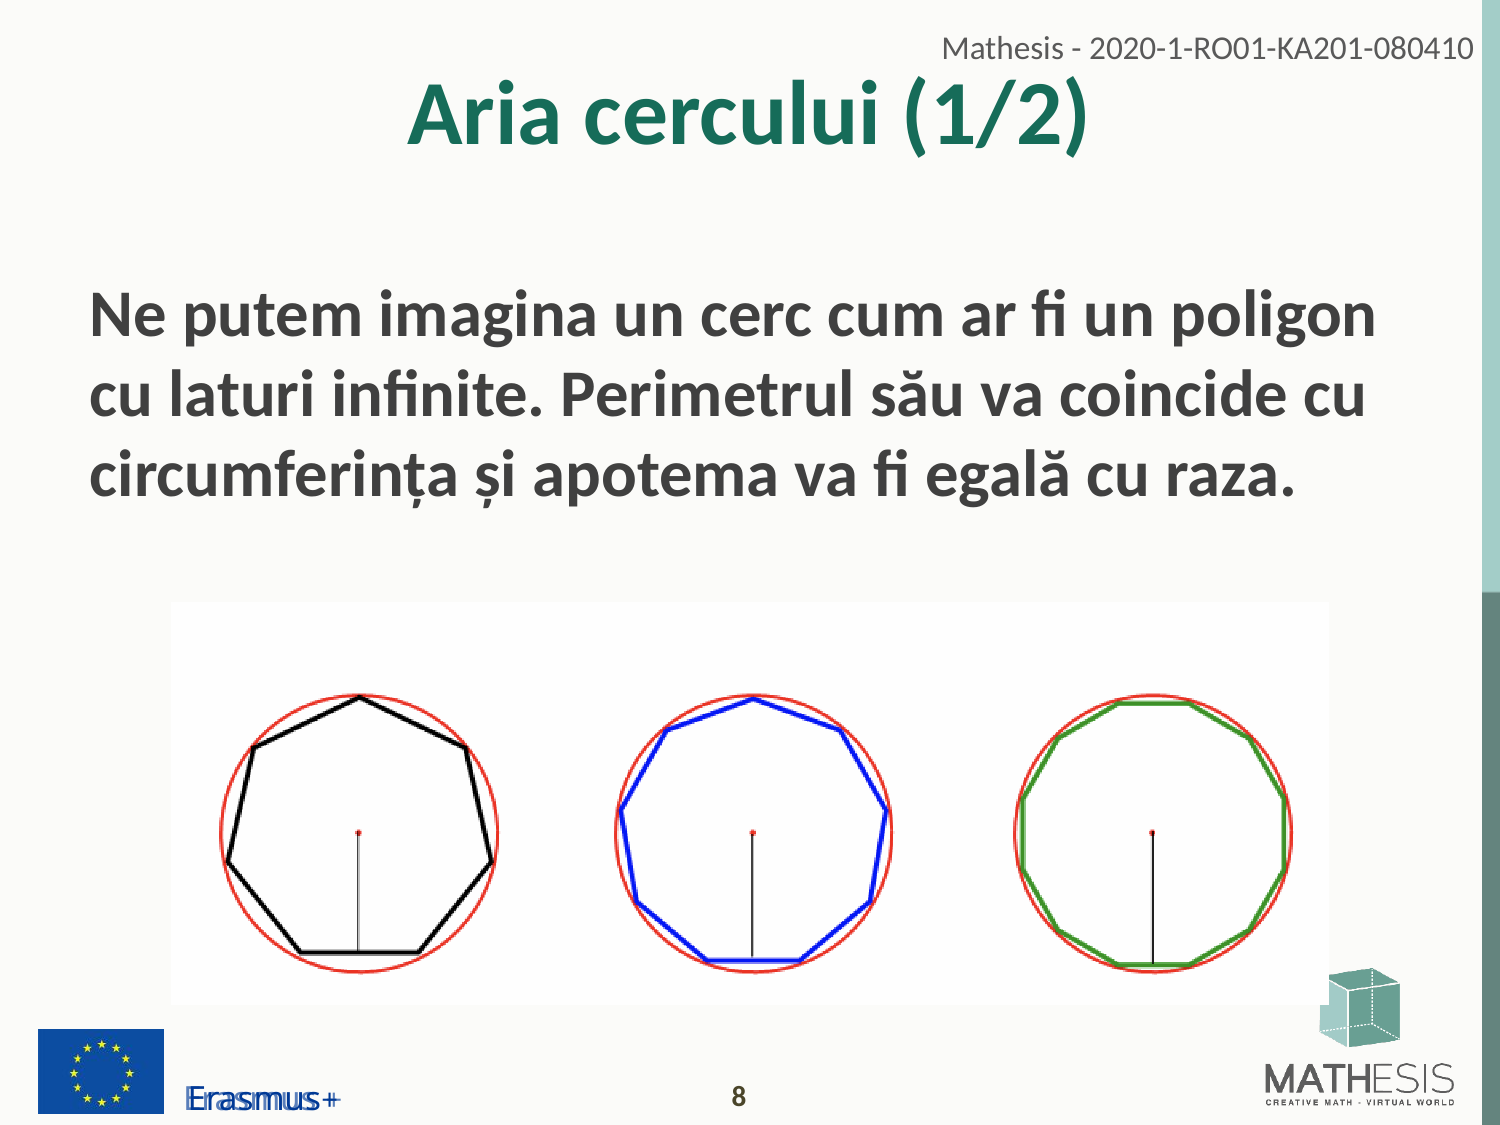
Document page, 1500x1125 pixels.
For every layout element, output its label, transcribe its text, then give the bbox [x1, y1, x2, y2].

picture [38, 1029, 164, 1114]
title Aria cercului (1/2) [75, 45, 1425, 233]
list Ne putem imagina un cerc cum ar fi un poligon cu laturi infinite. Perimetrul său va coincide cu circumferința și apotema va fi egală cu raza. [75, 262, 1425, 1005]
picture [170, 602, 1329, 1006]
